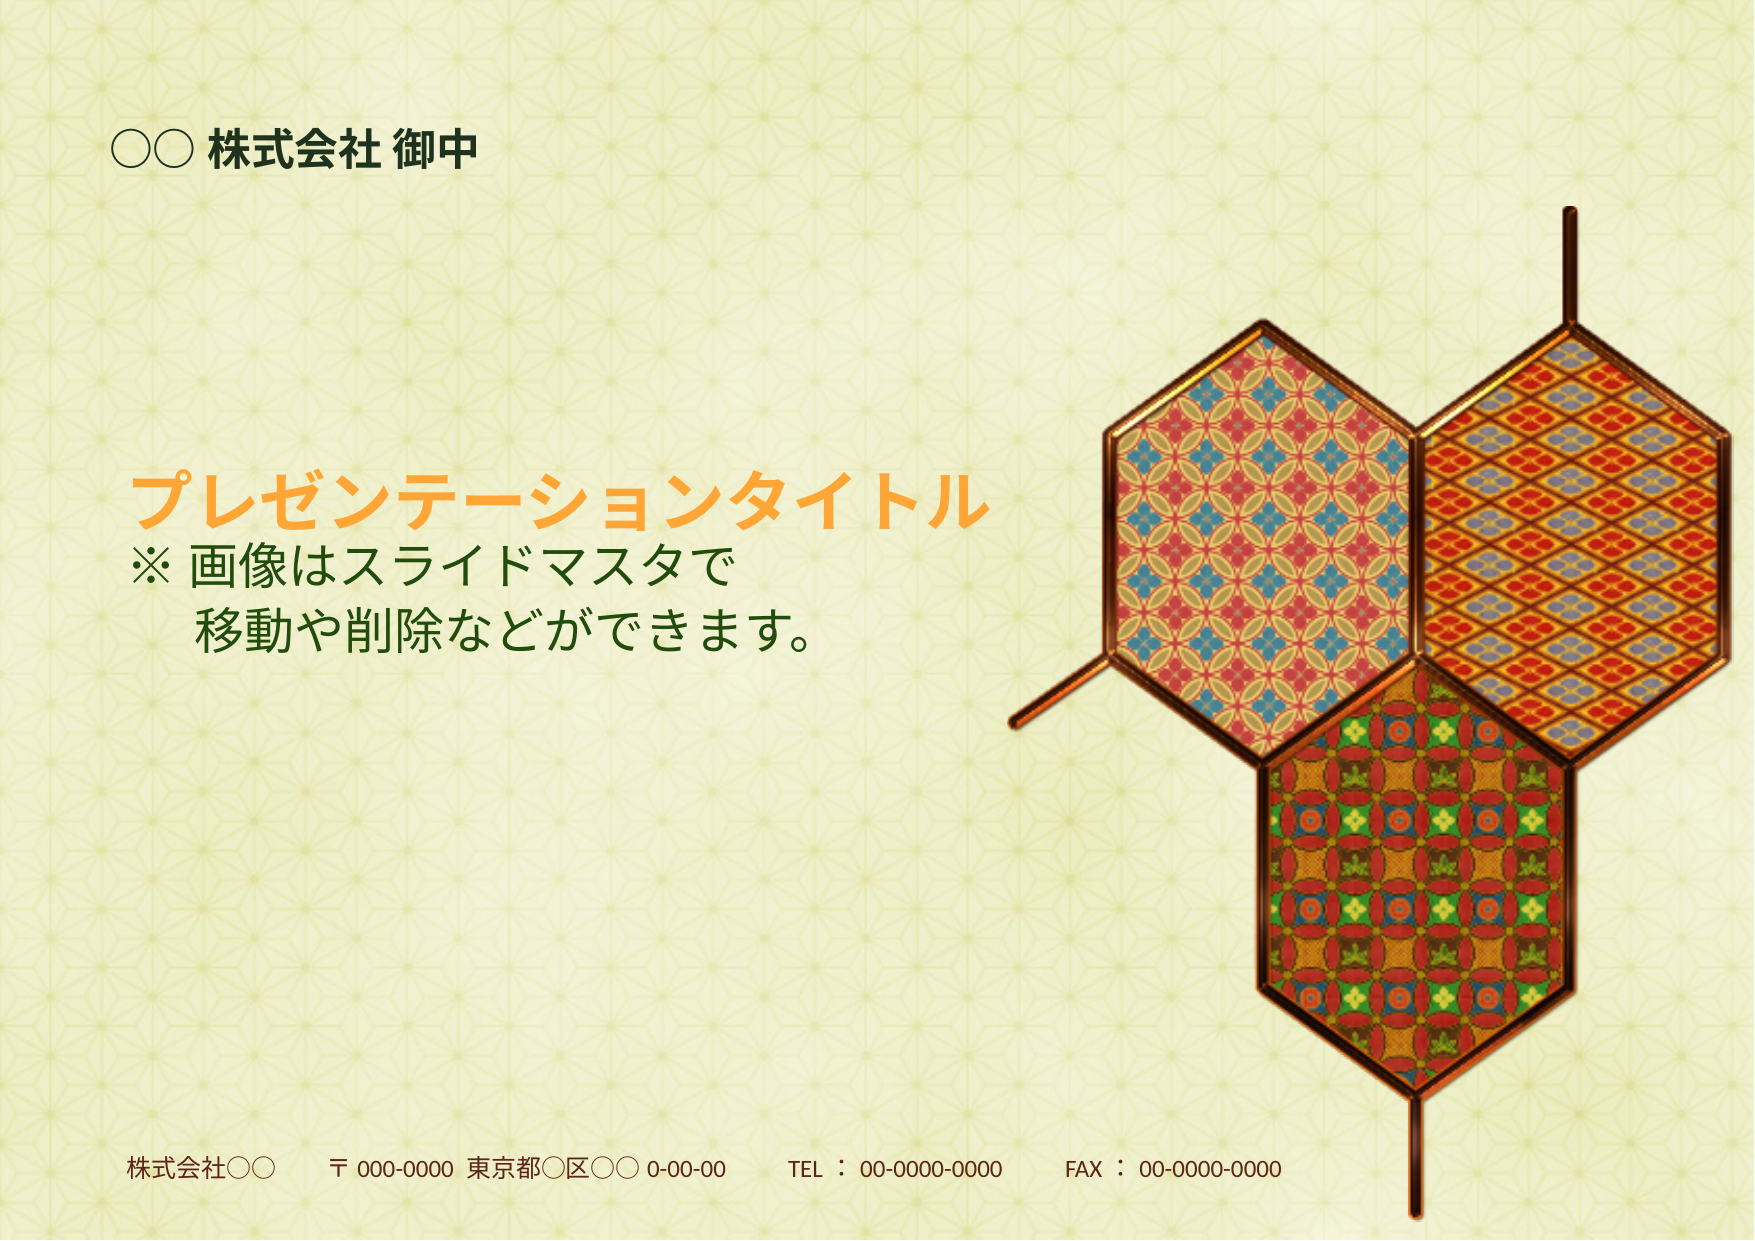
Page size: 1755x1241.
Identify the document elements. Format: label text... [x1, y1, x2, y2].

title プレゼンテーションタイトル [109, 442, 1079, 540]
subtitle ※画像はスライドマスタで 移動や削除などができます。 [109, 560, 1079, 634]
text_box 株式会社○○ 〒000-0000 東京都○区○○0-00-00 TEL：00-0000-0000 FAX：00-0000-0000 [109, 1153, 1160, 1199]
picture [0, 0, 1755, 1240]
text_box ○○株式会社 御中 [109, 112, 1160, 184]
